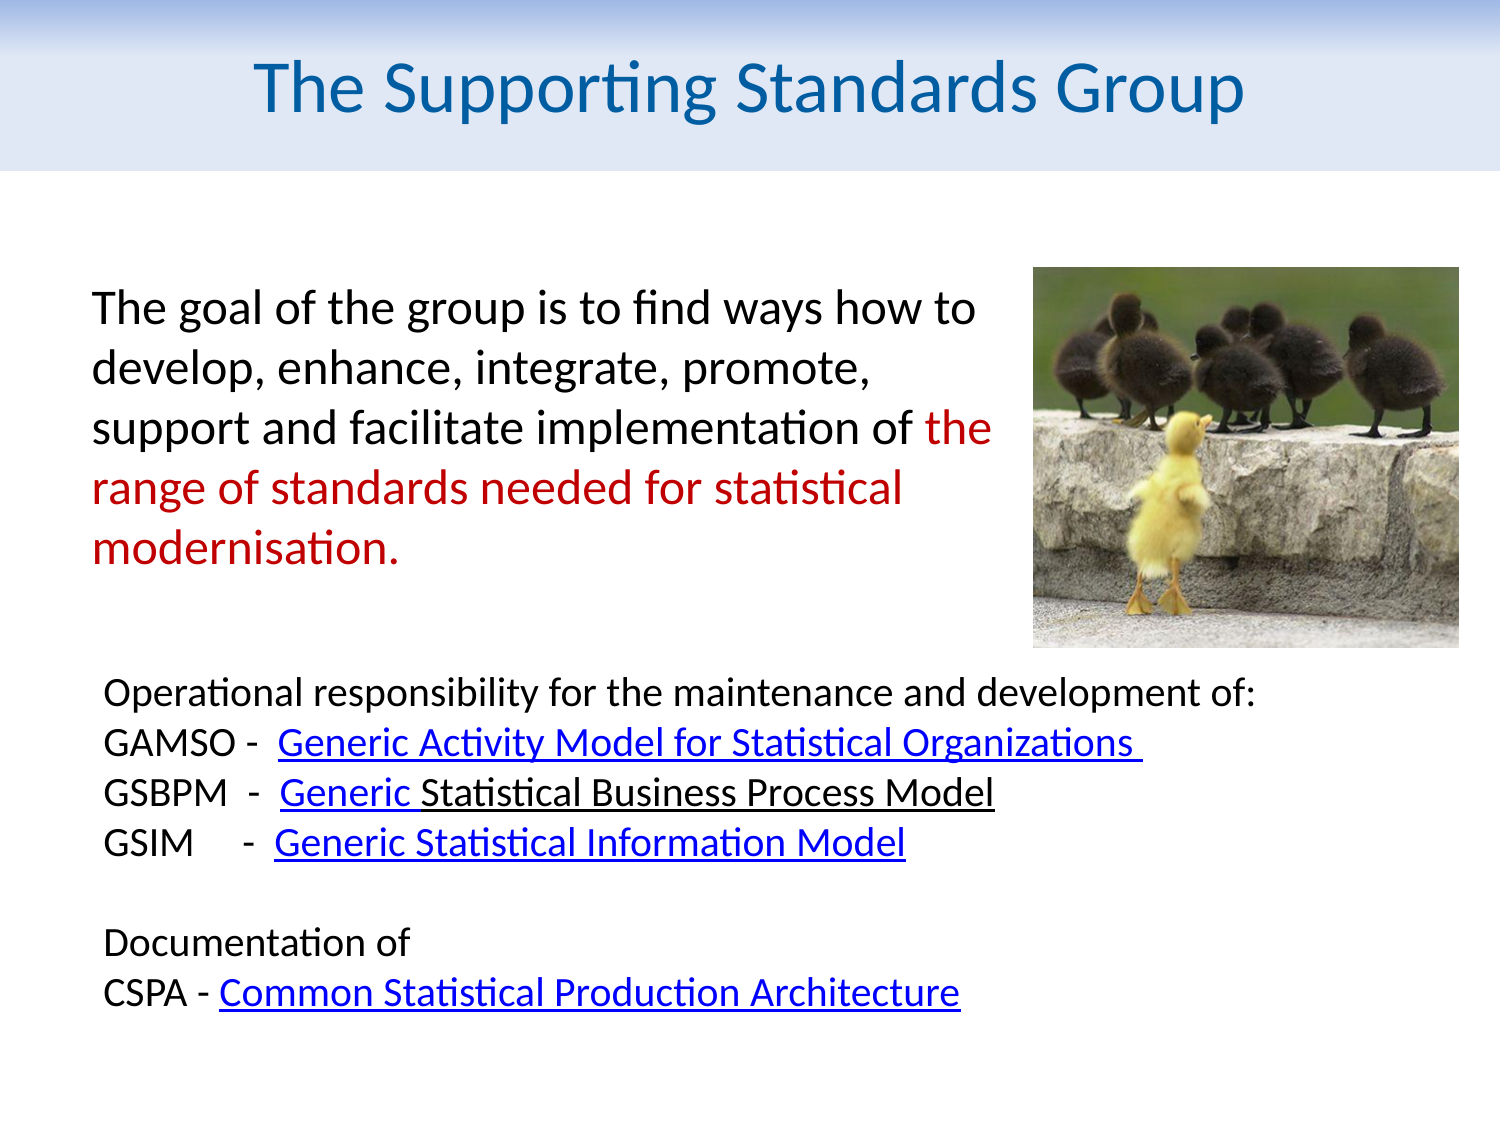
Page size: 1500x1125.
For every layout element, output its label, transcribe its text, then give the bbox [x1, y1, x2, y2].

title The Supporting Standards Group [0, 0, 1500, 171]
text_box Operational responsibility for the maintenance and development of: GAMSO - Generic Activity Model for Statistical Organizations GSBPM - Generic Statistical Business Process Model GSIM - Generic Statistical Information Model Documentation of CSPA - Common Statistical Production Architecture [88, 656, 1424, 1072]
picture [1033, 266, 1459, 648]
list The goal of the group is to find ways how to develop, enhance, integrate, promote, support and facilitate implementation of the range of standards needed for statistical modernisation. [76, 267, 1010, 920]
